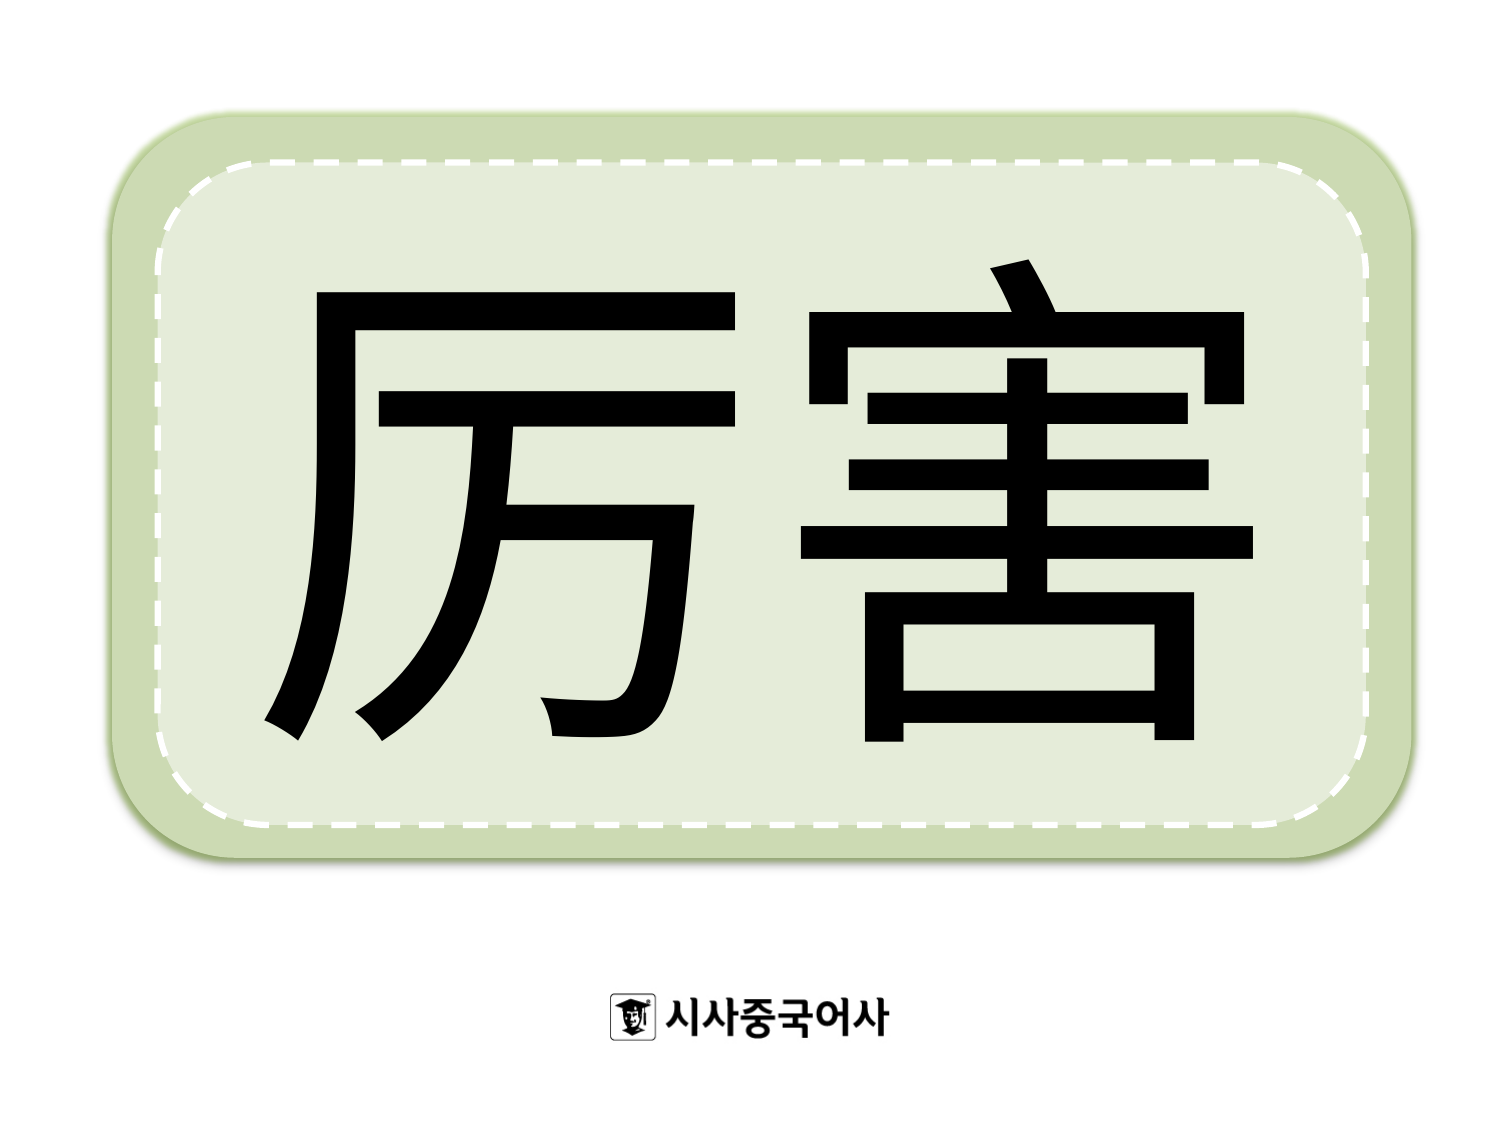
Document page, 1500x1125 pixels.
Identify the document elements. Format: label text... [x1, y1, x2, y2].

picture [602, 987, 898, 1047]
text_box 厉害 [162, 160, 1371, 824]
